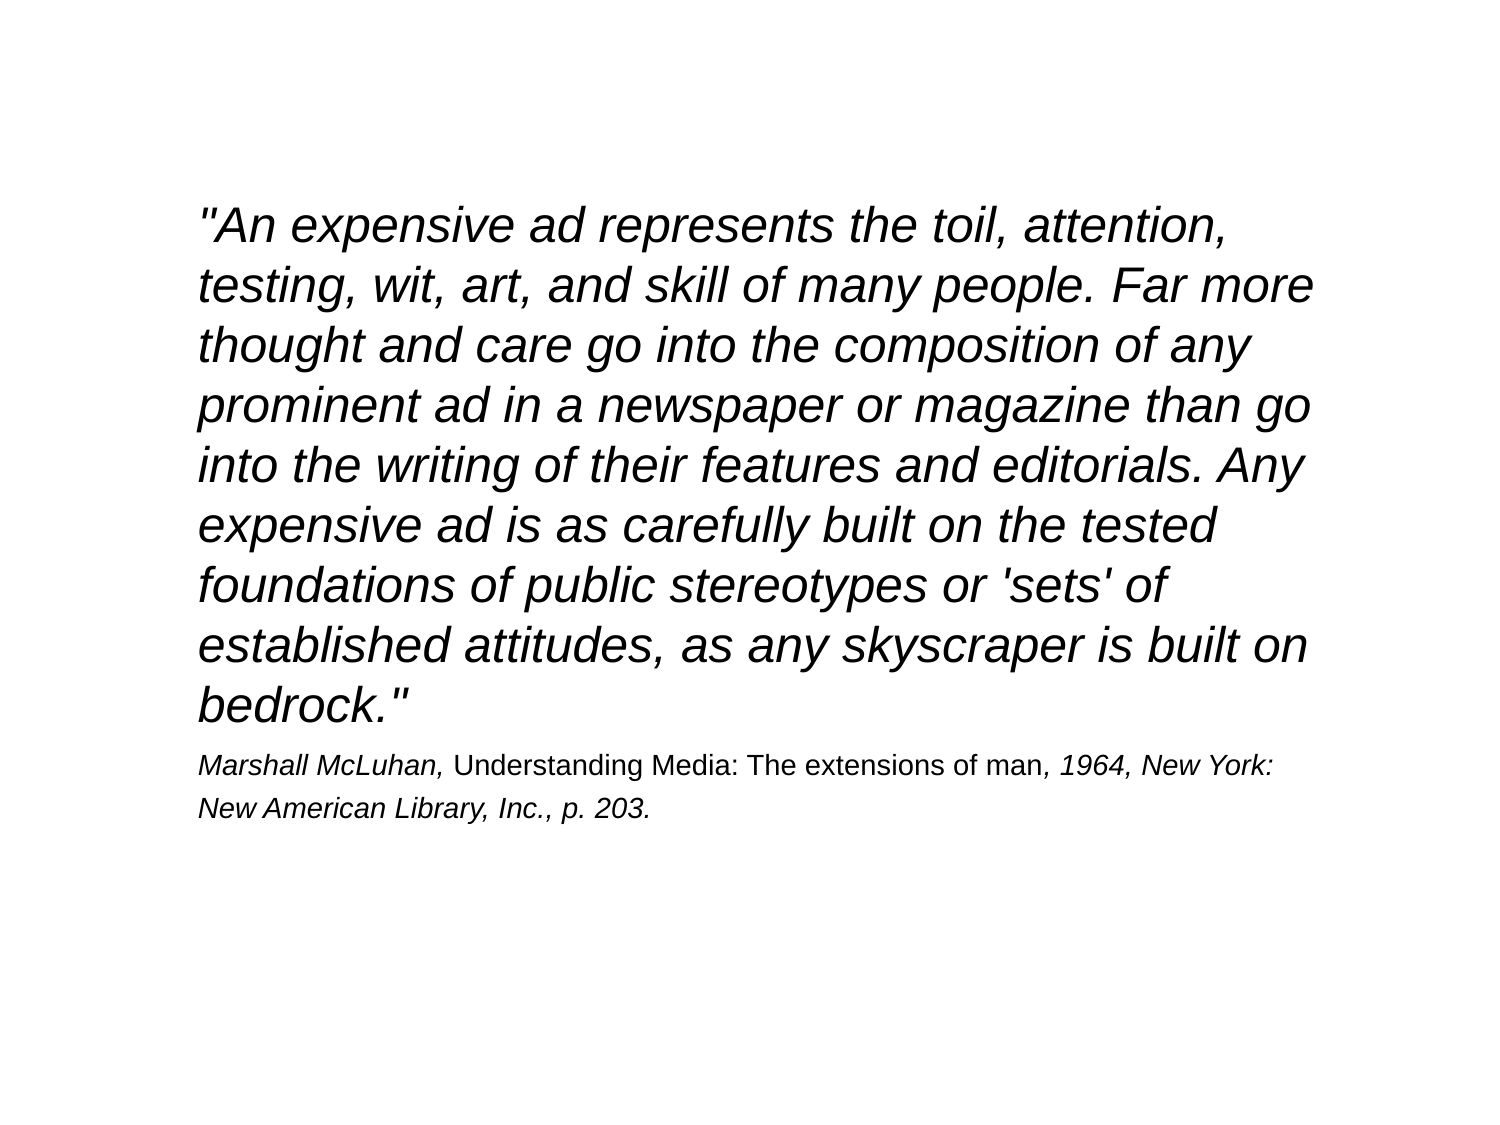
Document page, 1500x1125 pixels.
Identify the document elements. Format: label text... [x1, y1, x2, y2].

text_box "An expensive ad represents the toil, attention, testing, wit, art, and skill of many people. Far more thought and care go into the composition of any prominent ad in a newspaper or magazine than go into the writing of their features and editorials. Any expensive ad is as carefully built on the tested foundations of public stereotypes or 'sets' of established attitudes, as any skyscraper is built on bedrock." Marshall McLuhan, Understanding Media: The extensions of man, 1964, New York: New American Library, Inc., p. 203. [183, 184, 1341, 834]
